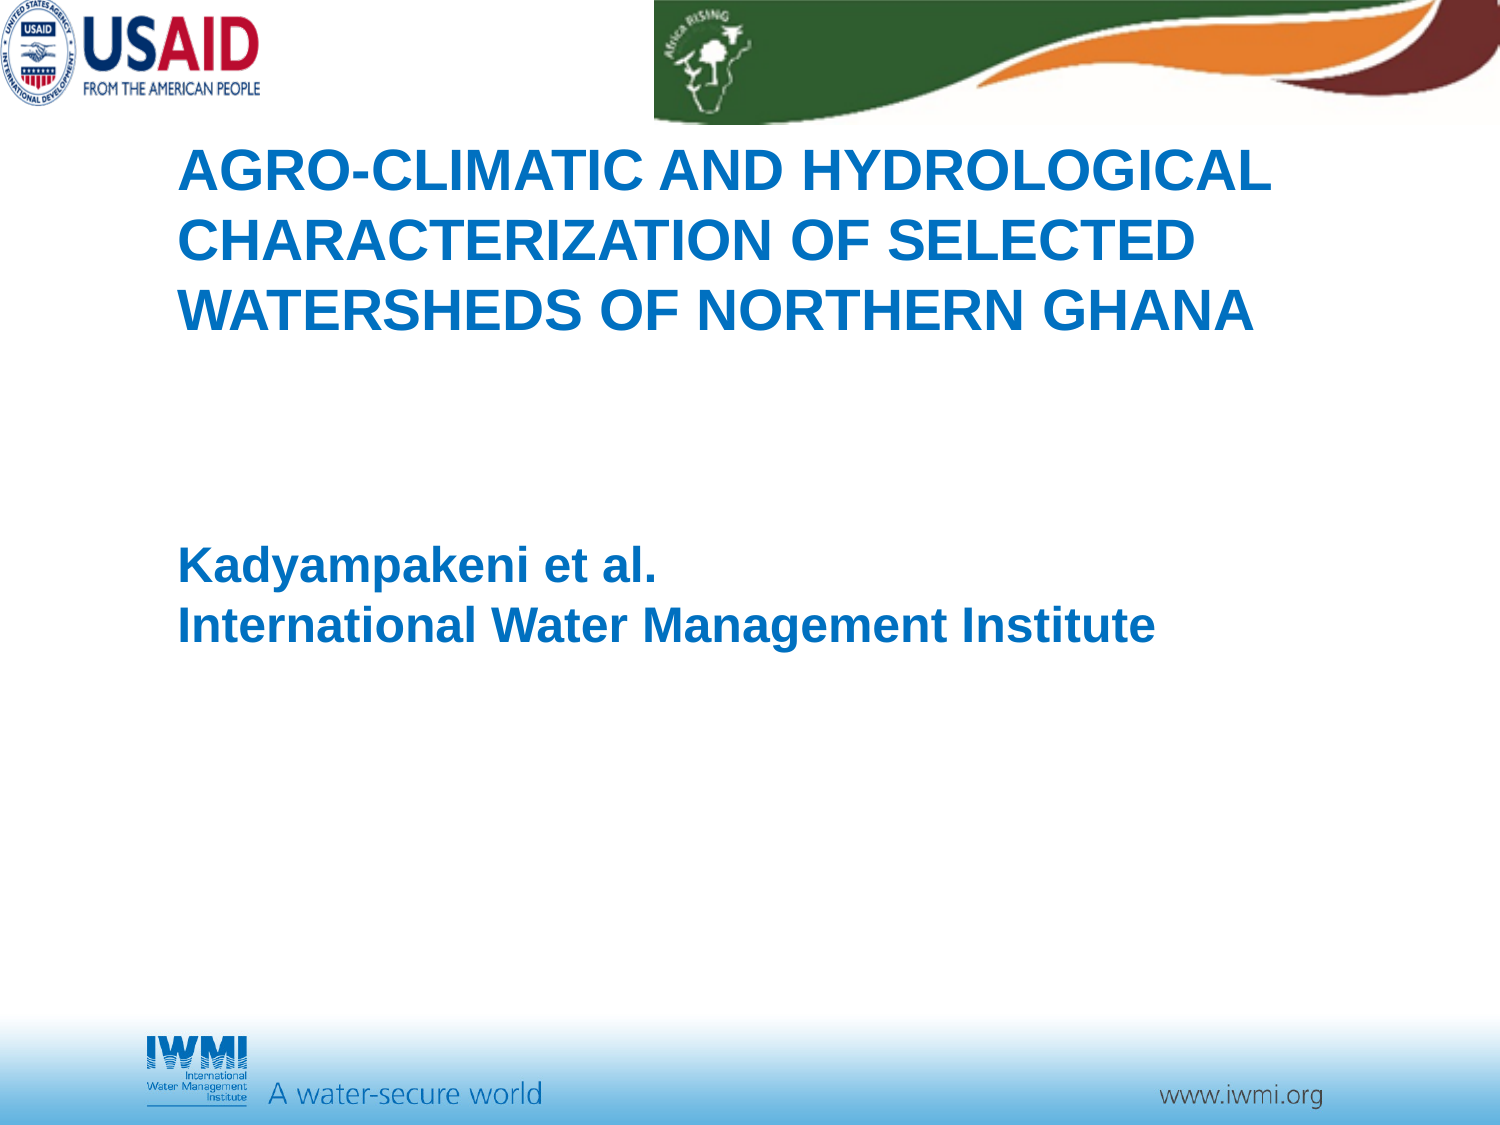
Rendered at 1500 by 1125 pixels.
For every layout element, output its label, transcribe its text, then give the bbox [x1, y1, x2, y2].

picture [653, 0, 1500, 126]
picture [0, 1012, 1500, 1125]
picture [0, 0, 295, 149]
text_box AGRO-CLIMATIC AND HYDROLOGICAL CHARACTERIZATION OF SELECTED WATERSHEDS OF NORTHERN GHANA Kadyampakeni et al. International Water Management Institute [162, 124, 1401, 784]
